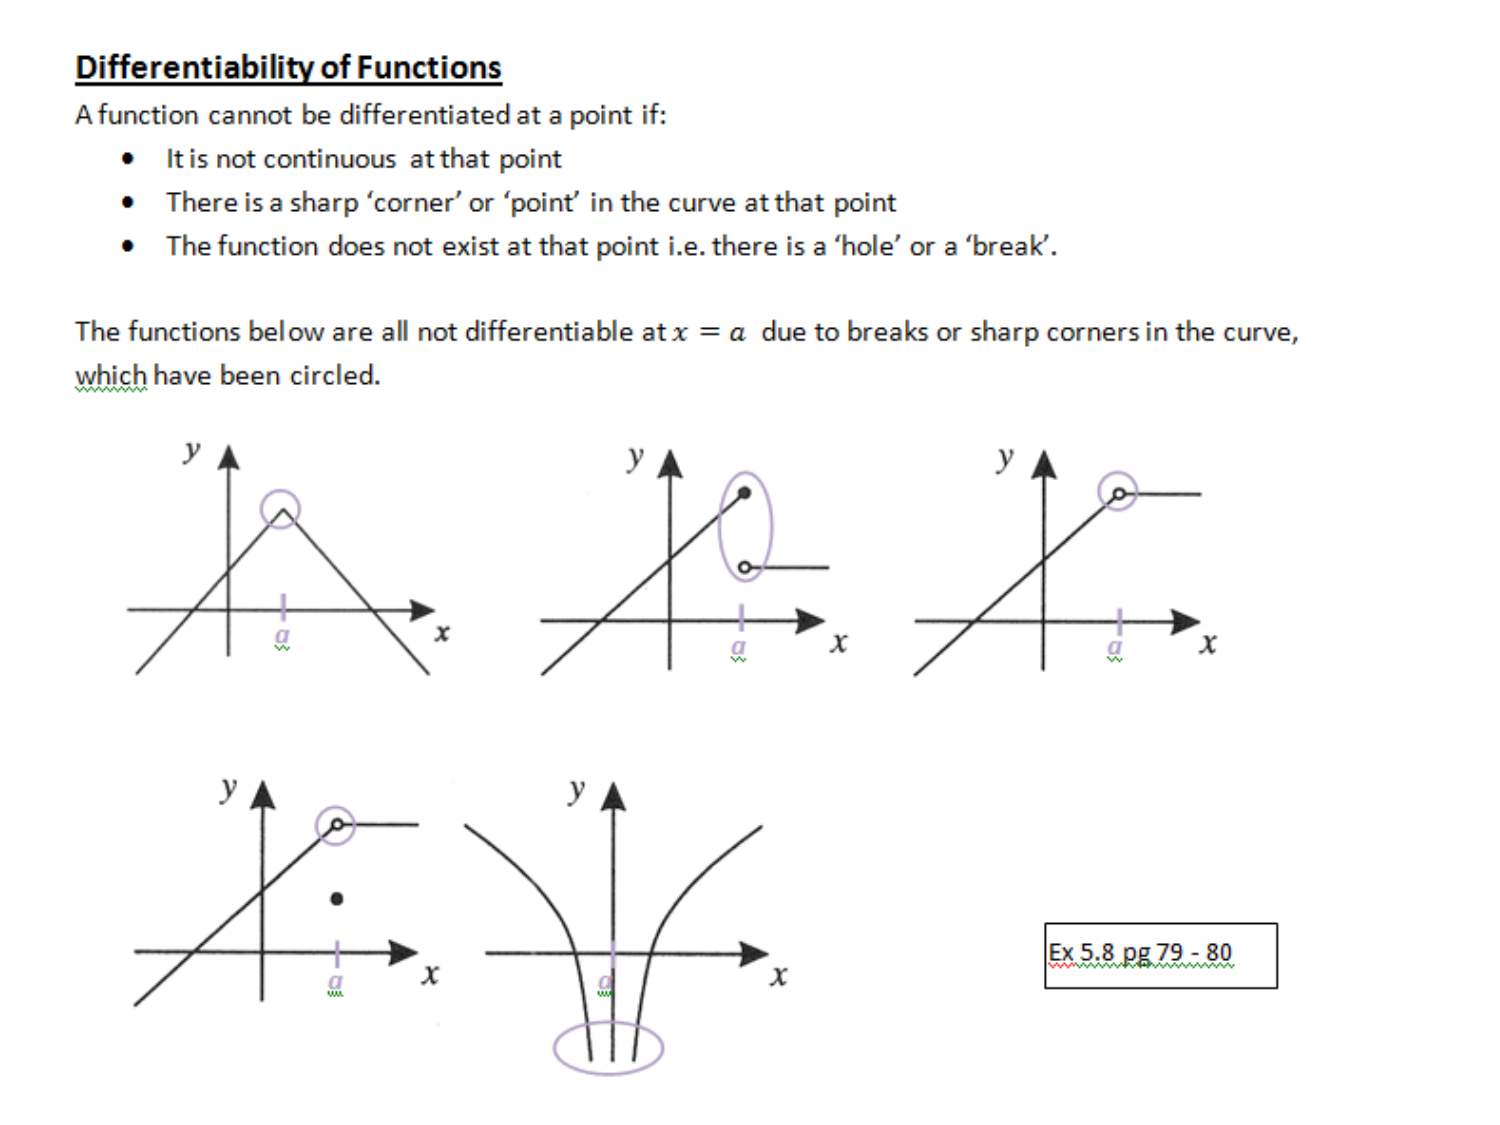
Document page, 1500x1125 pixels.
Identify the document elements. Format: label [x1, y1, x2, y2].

picture [52, 30, 1300, 1095]
